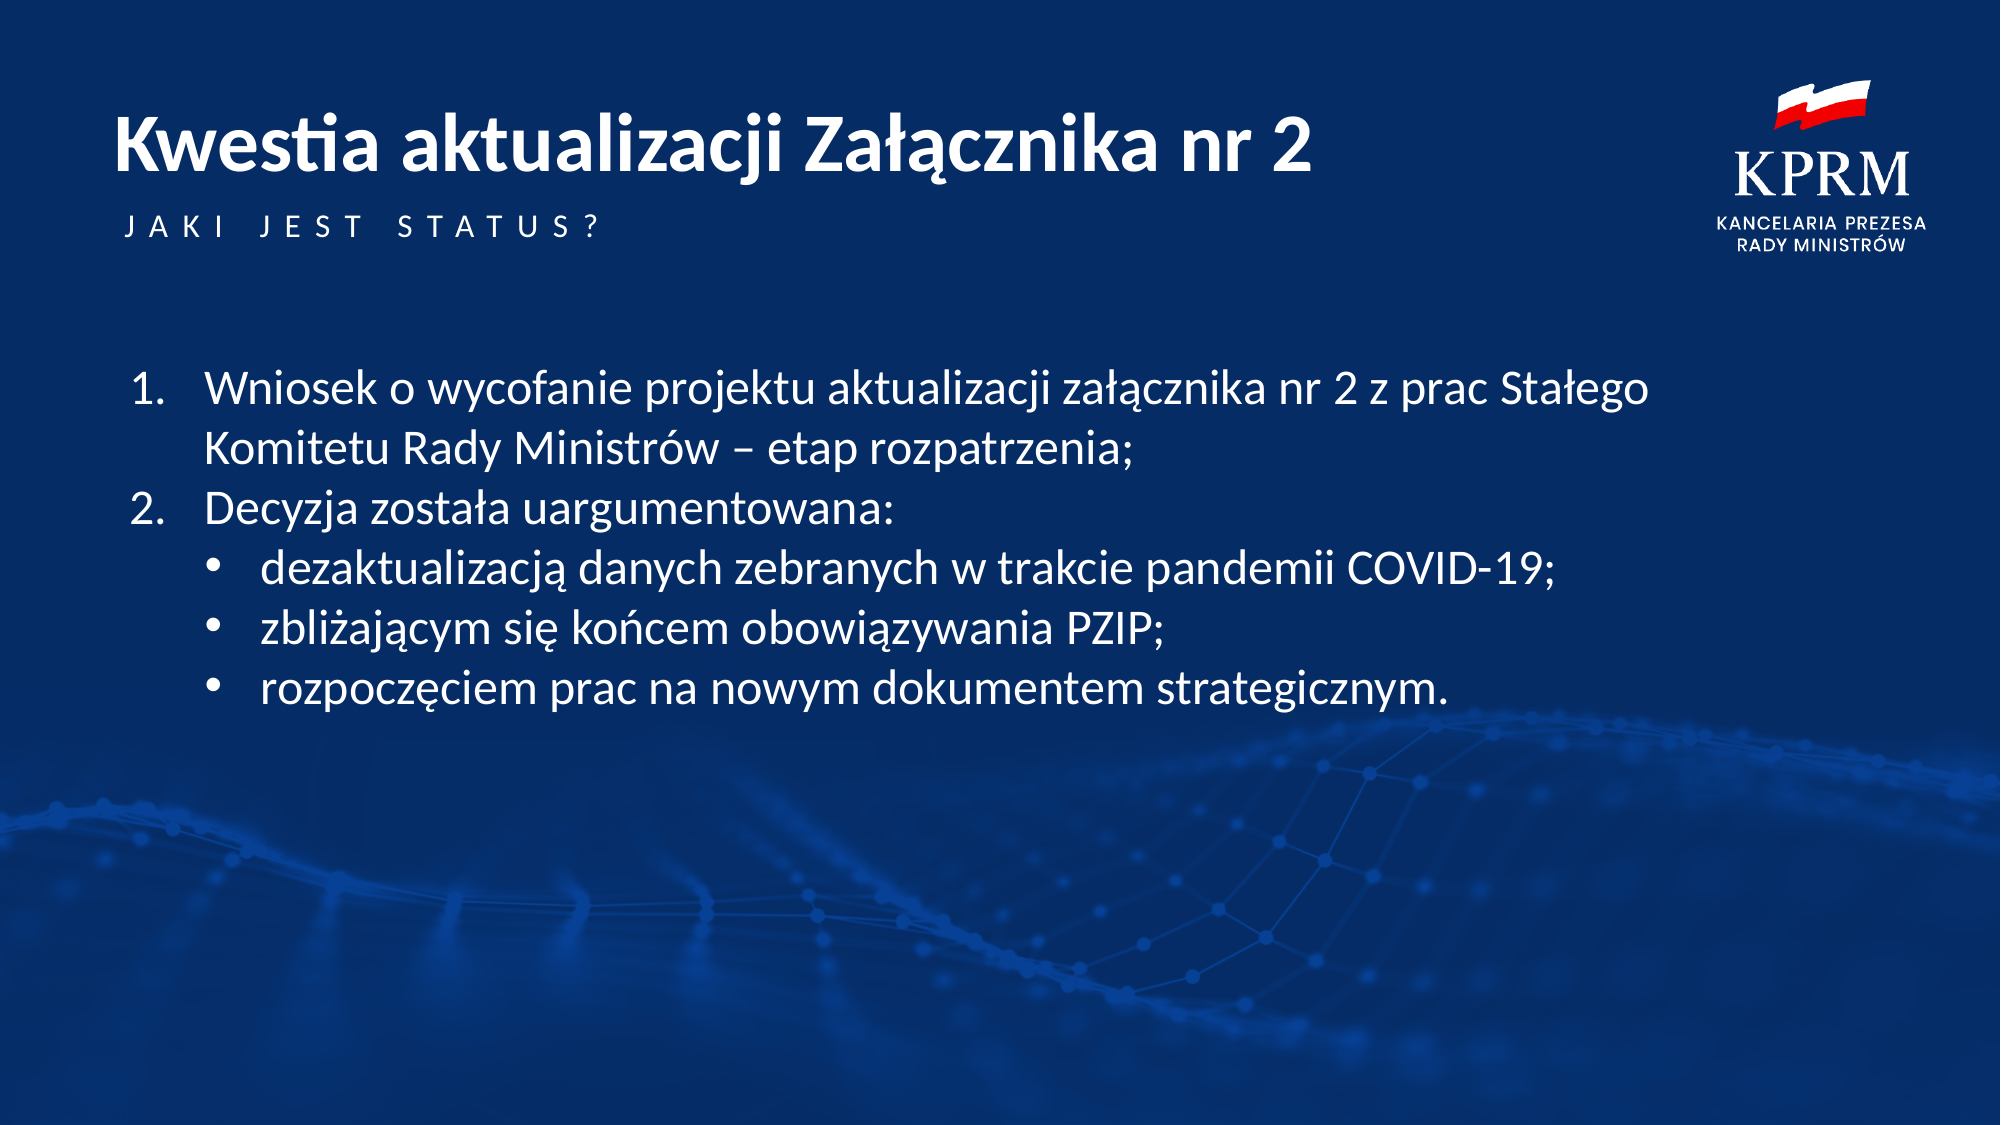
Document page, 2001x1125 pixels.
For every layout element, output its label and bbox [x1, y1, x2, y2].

picture [1701, 46, 1942, 285]
text_box [0, 0, 2000, 1125]
